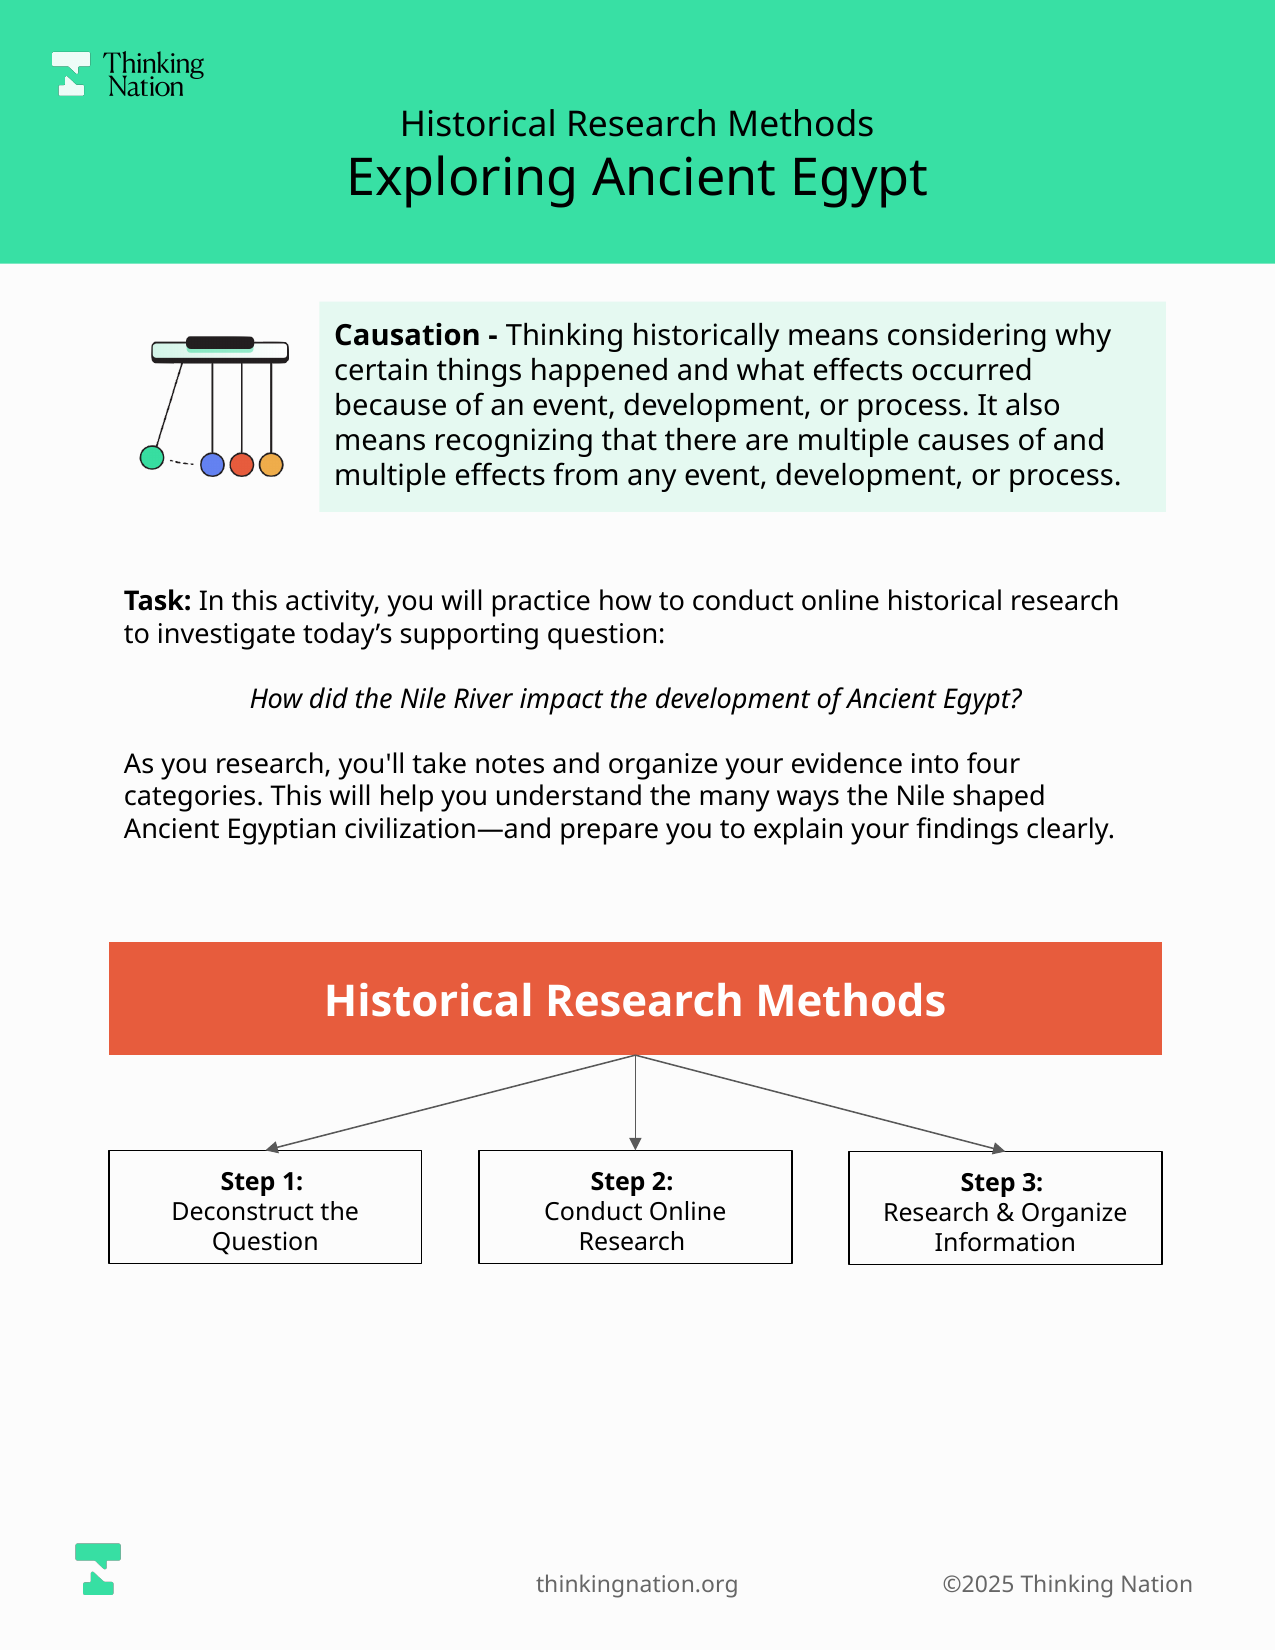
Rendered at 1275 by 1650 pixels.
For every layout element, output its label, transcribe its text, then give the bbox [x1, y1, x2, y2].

text_box Task: In this activity, you will practice how to conduct online historical research to investigate today’s supporting question: How did the Nile River impact the development of Ancient Egypt? As you research, you'll take notes and organize your evidence into four categories. This will help you understand the many ways the Nile shaped Ancient Egyptian civilization—and prepare you to explain your findings clearly. [108, 568, 1162, 868]
text_box Step 3: Research & Organize Information [849, 1151, 1162, 1265]
text_box Historical Research Methods [108, 942, 1162, 1056]
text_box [635, 1054, 1006, 1152]
picture [62, 1533, 134, 1605]
text_box Historical Research Methods Exploring Ancient Egypt [0, 0, 1275, 264]
text_box ©2025 Thinking Nation [907, 1553, 1210, 1605]
text_box Step 1: Deconstruct the Question [108, 1150, 422, 1264]
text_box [265, 1054, 634, 1151]
text_box thinkingnation.org [486, 1553, 789, 1605]
picture [108, 301, 320, 513]
text_box Causation - Thinking historically means considering why certain things happened and what effects occurred because of an event, development, or process. It also means recognizing that there are multiple causes of and multiple effects from any event, development, or process. [321, 301, 1166, 512]
text_box Step 2: Conduct Online Research [478, 1159, 792, 1264]
picture [35, 37, 210, 110]
